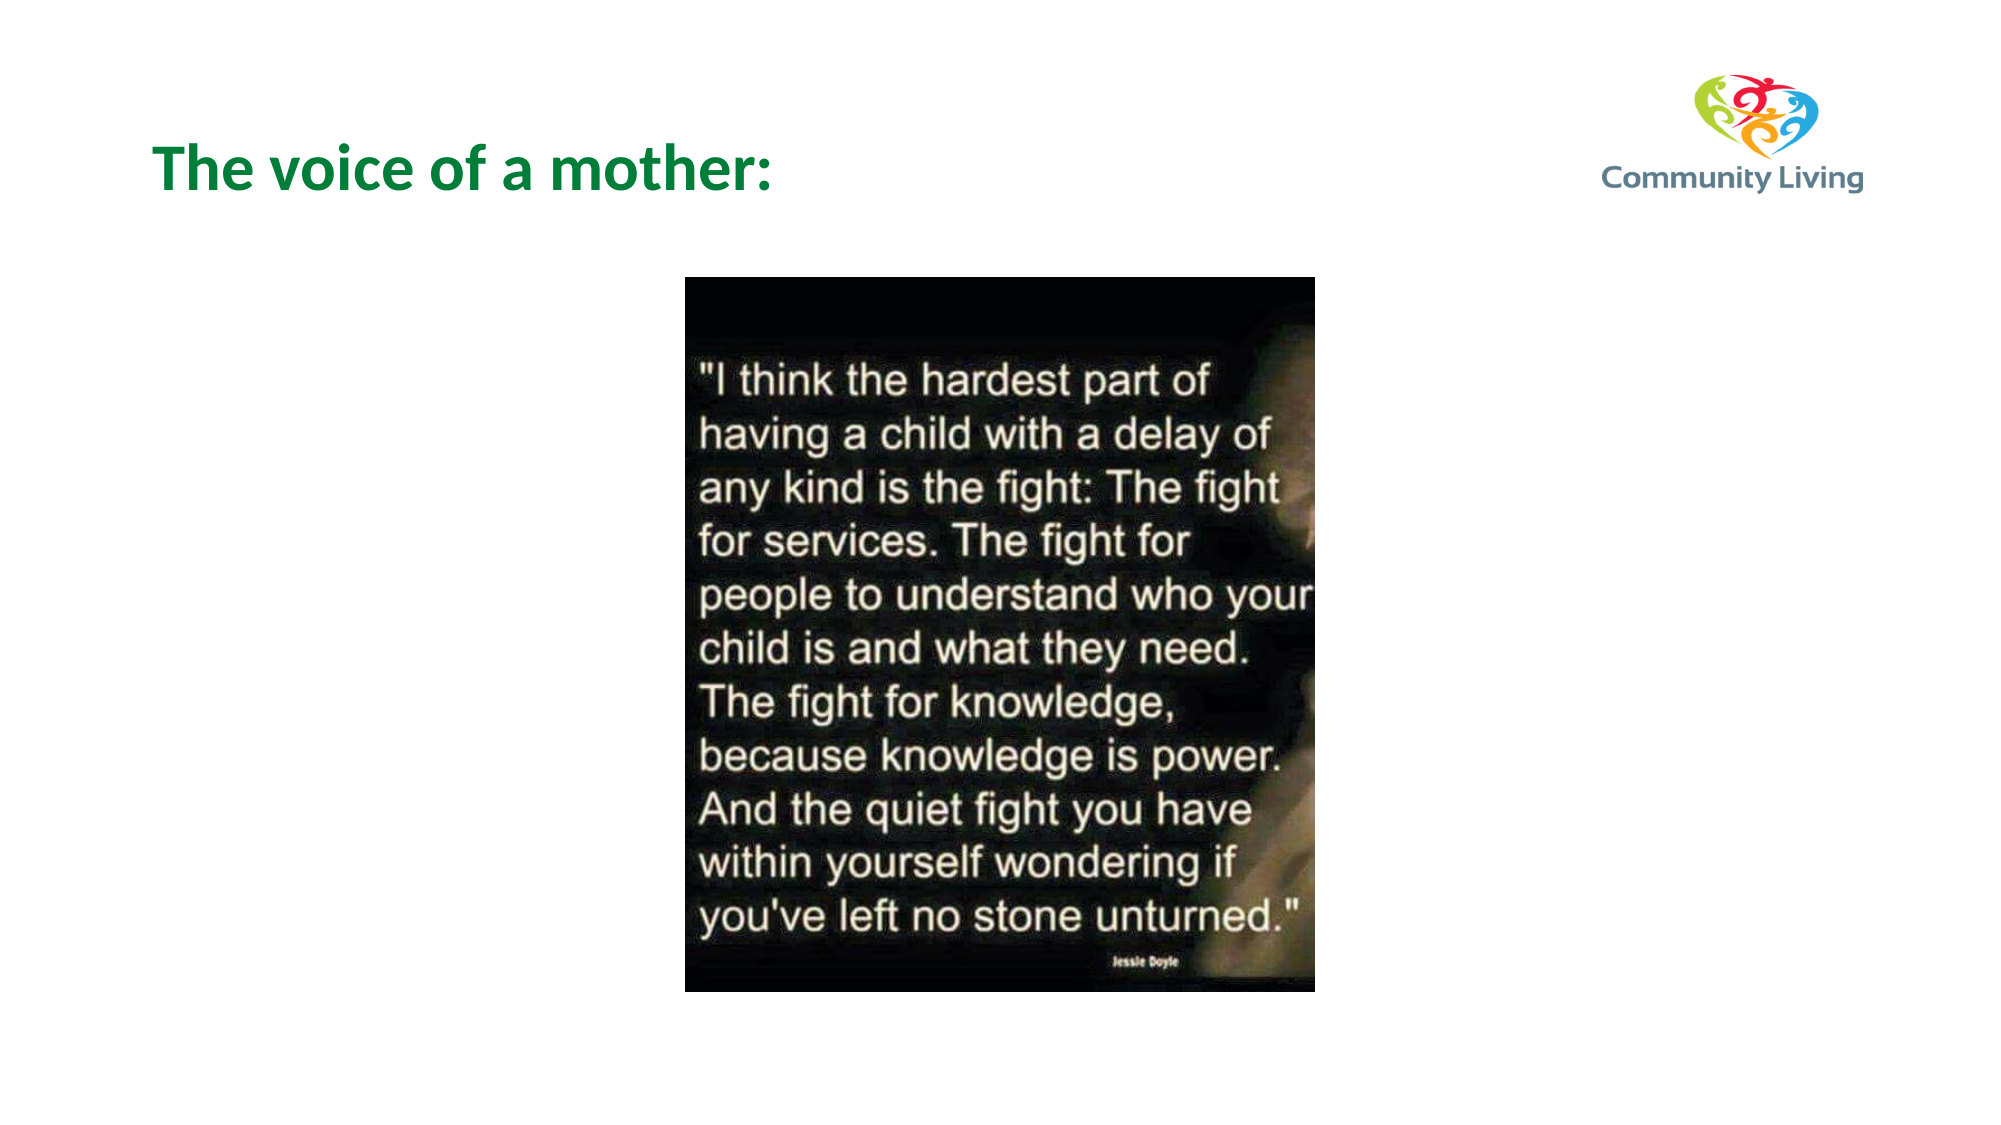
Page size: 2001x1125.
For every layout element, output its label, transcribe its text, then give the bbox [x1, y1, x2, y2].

picture [1602, 75, 1863, 194]
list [685, 277, 1315, 992]
title The voice of a mother: [137, 59, 1863, 278]
